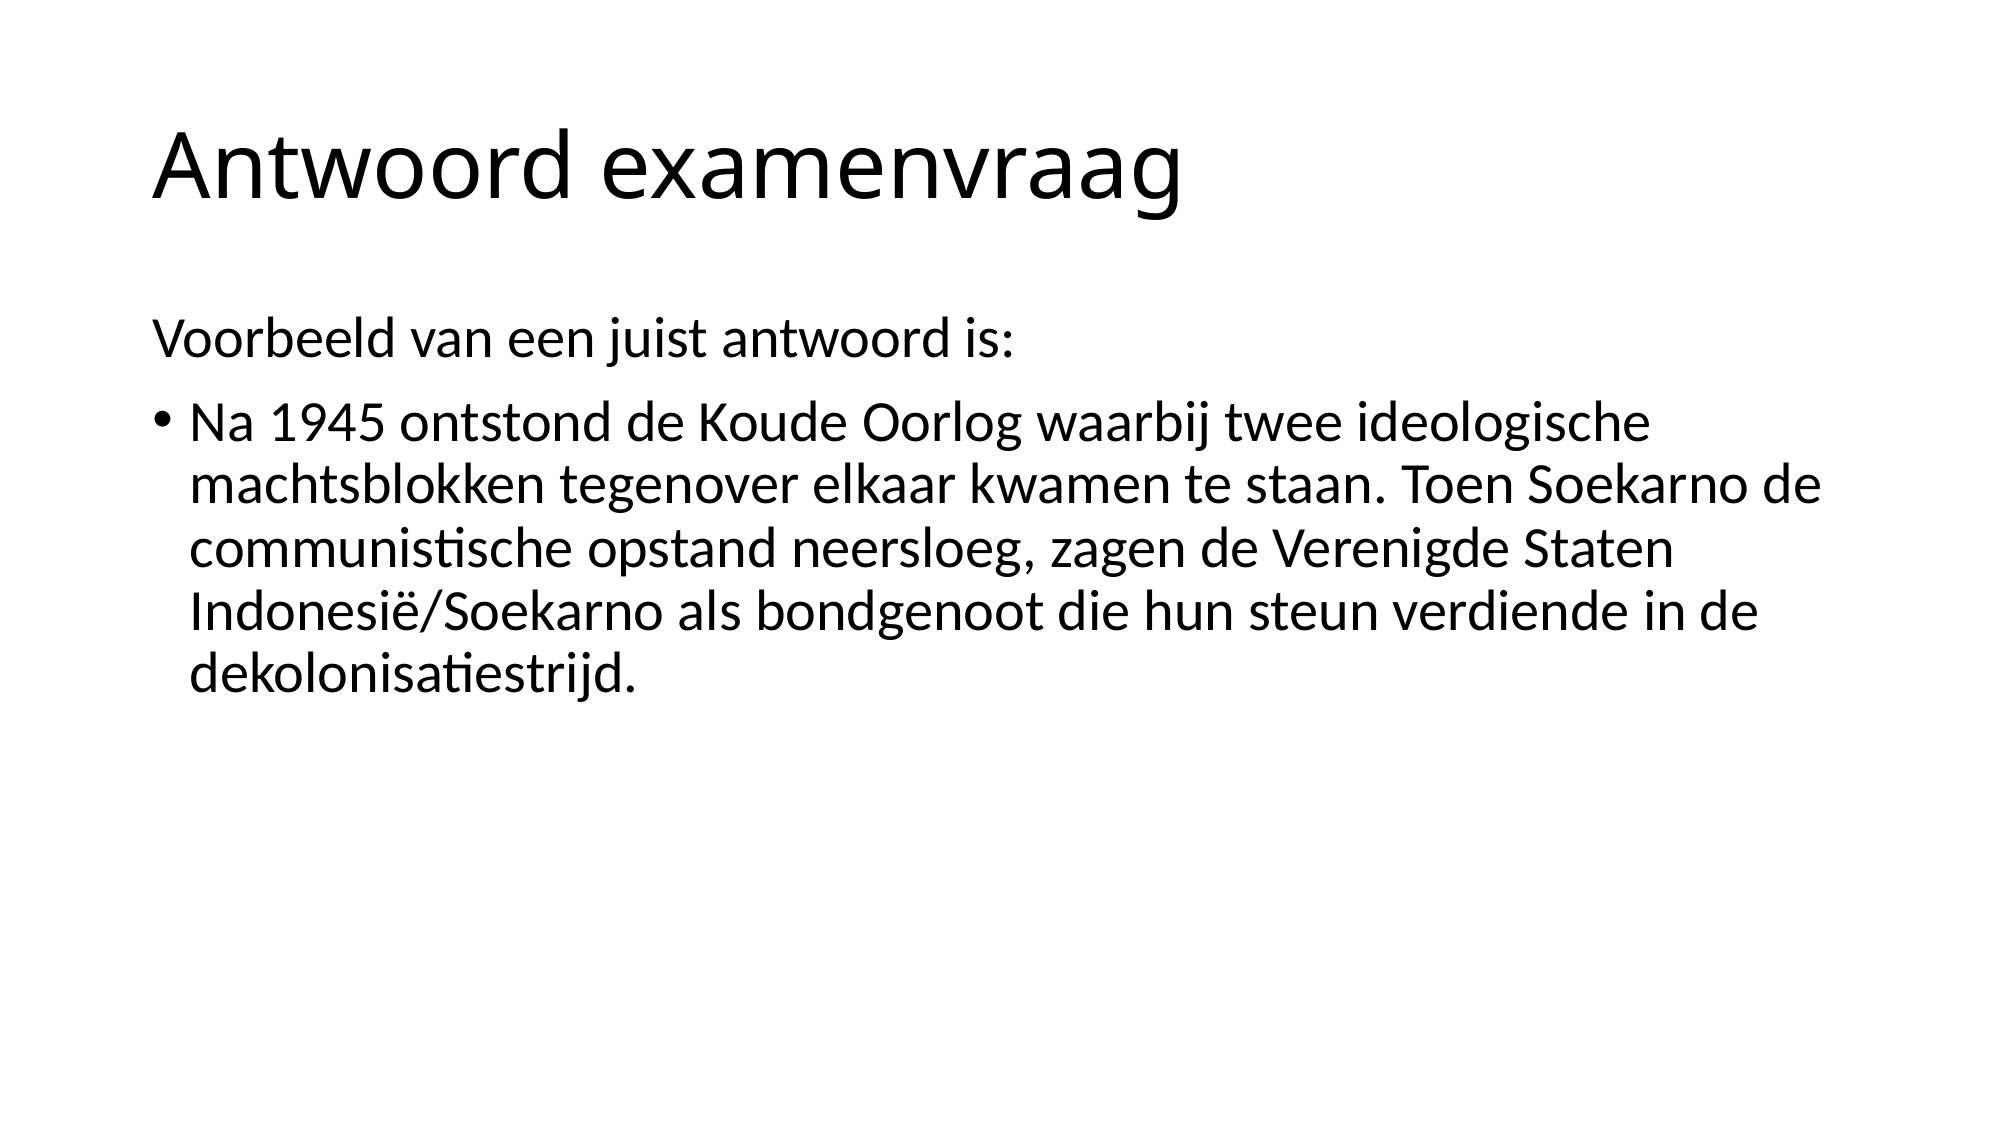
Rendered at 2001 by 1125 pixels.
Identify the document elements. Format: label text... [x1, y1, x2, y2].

list Voorbeeld van een juist antwoord is: Na 1945 ontstond de Koude Oorlog waarbij twee ideologische machtsblokken tegenover elkaar kwamen te staan. Toen Soekarno de communistische opstand neersloeg, zagen de Verenigde Staten Indonesië/Soekarno als bondgenoot die hun steun verdiende in de dekolonisatiestrijd. [137, 299, 1863, 1014]
title Antwoord examenvraag [137, 59, 1863, 278]
